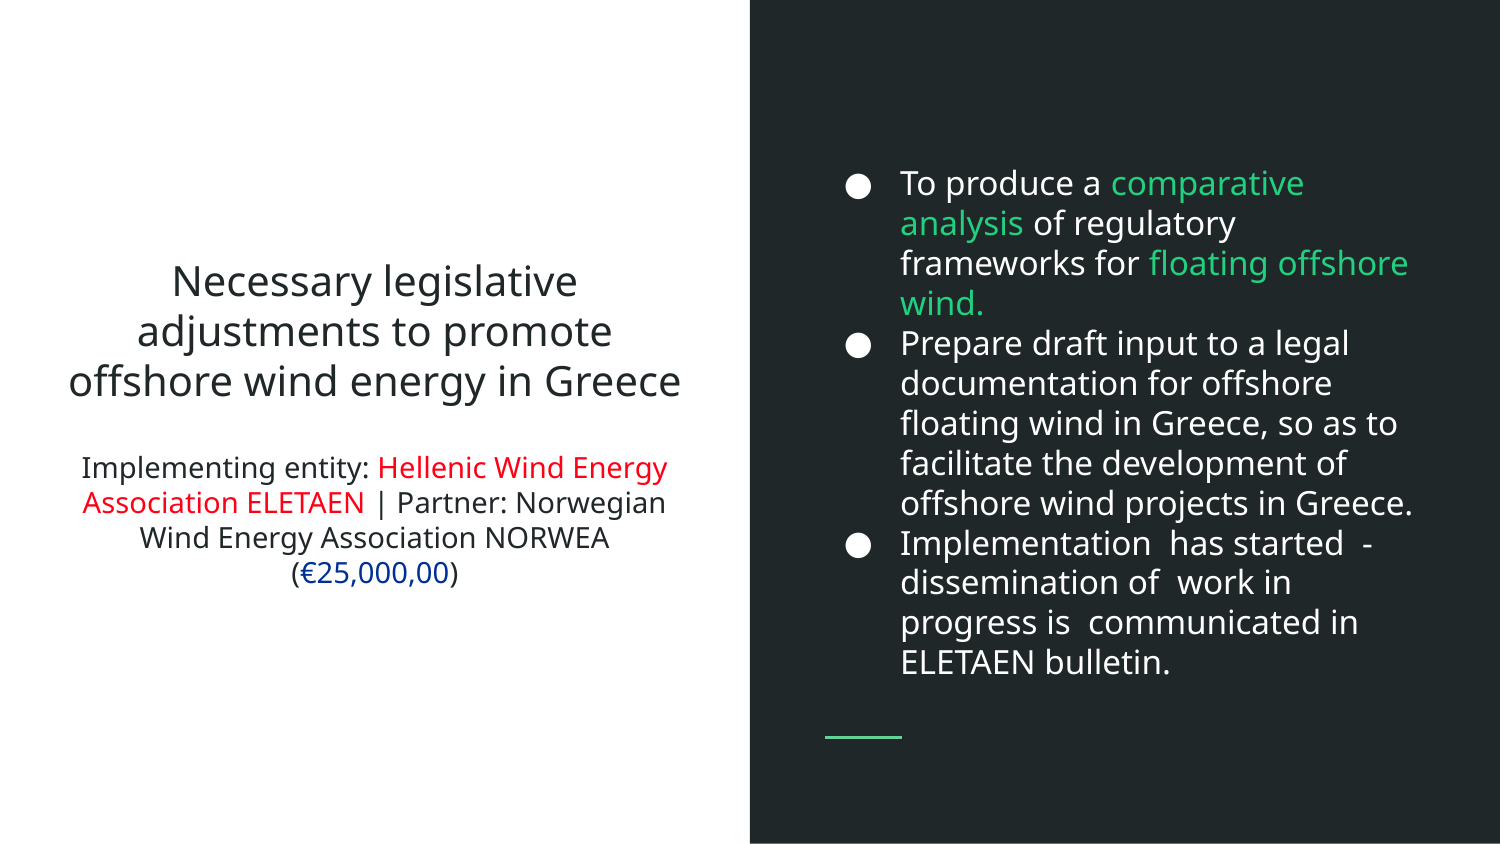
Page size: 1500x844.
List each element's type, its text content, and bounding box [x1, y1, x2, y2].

title Necessary legislative adjustments to promote offshore wind energy in Greece Implementing entity: Hellenic Wind Energy Association ELETAEN | Partner: Norwegian Wind Energy Association NORWEA (€25,000,00) [42, 392, 707, 605]
list To produce a comparative analysis of regulatory frameworks for floating offshore wind. Prepare draft input to a legal documentation for offshore floating wind in Greece, so as to facilitate the development of offshore wind projects in Greece. Implementation has started - dissemination of work in progress is communicated in ELETAEN bulletin. [810, 118, 1440, 725]
